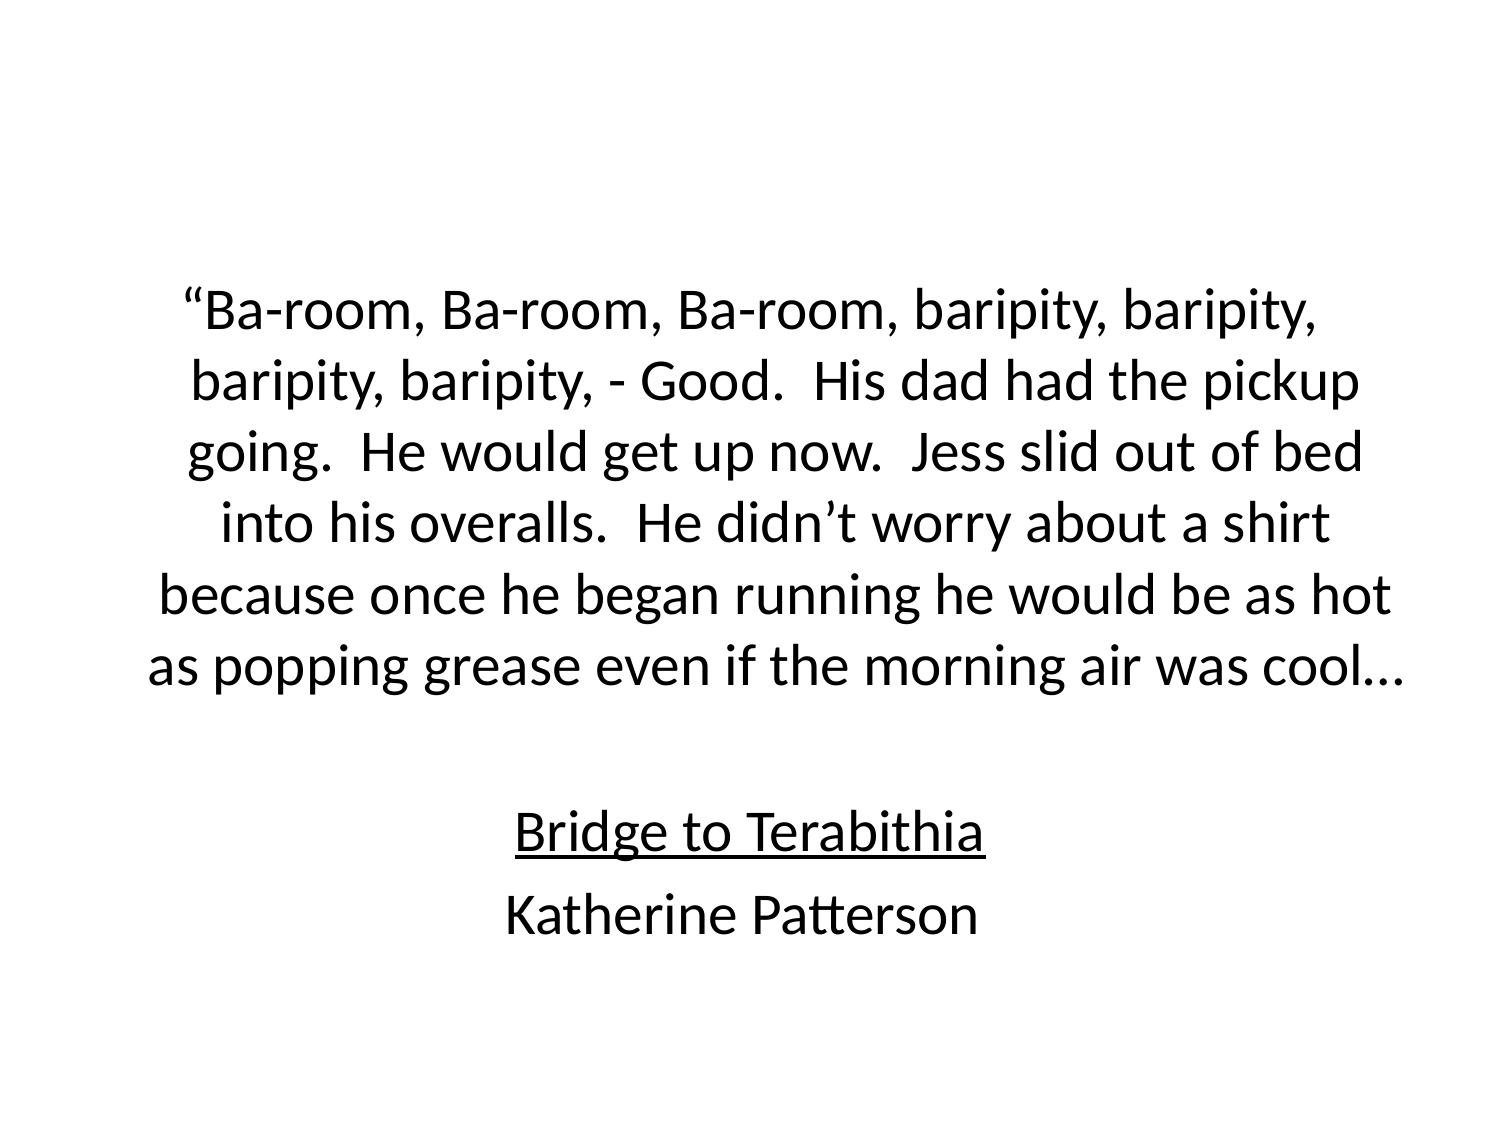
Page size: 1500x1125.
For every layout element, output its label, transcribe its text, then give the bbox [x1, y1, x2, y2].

list “Ba-room, Ba-room, Ba-room, baripity, baripity, baripity, baripity, - Good. His dad had the pickup going. He would get up now. Jess slid out of bed into his overalls. He didn’t worry about a shirt because once he began running he would be as hot as popping grease even if the morning air was cool… Bridge to Terabithia Katherine Patterson [75, 262, 1425, 1005]
